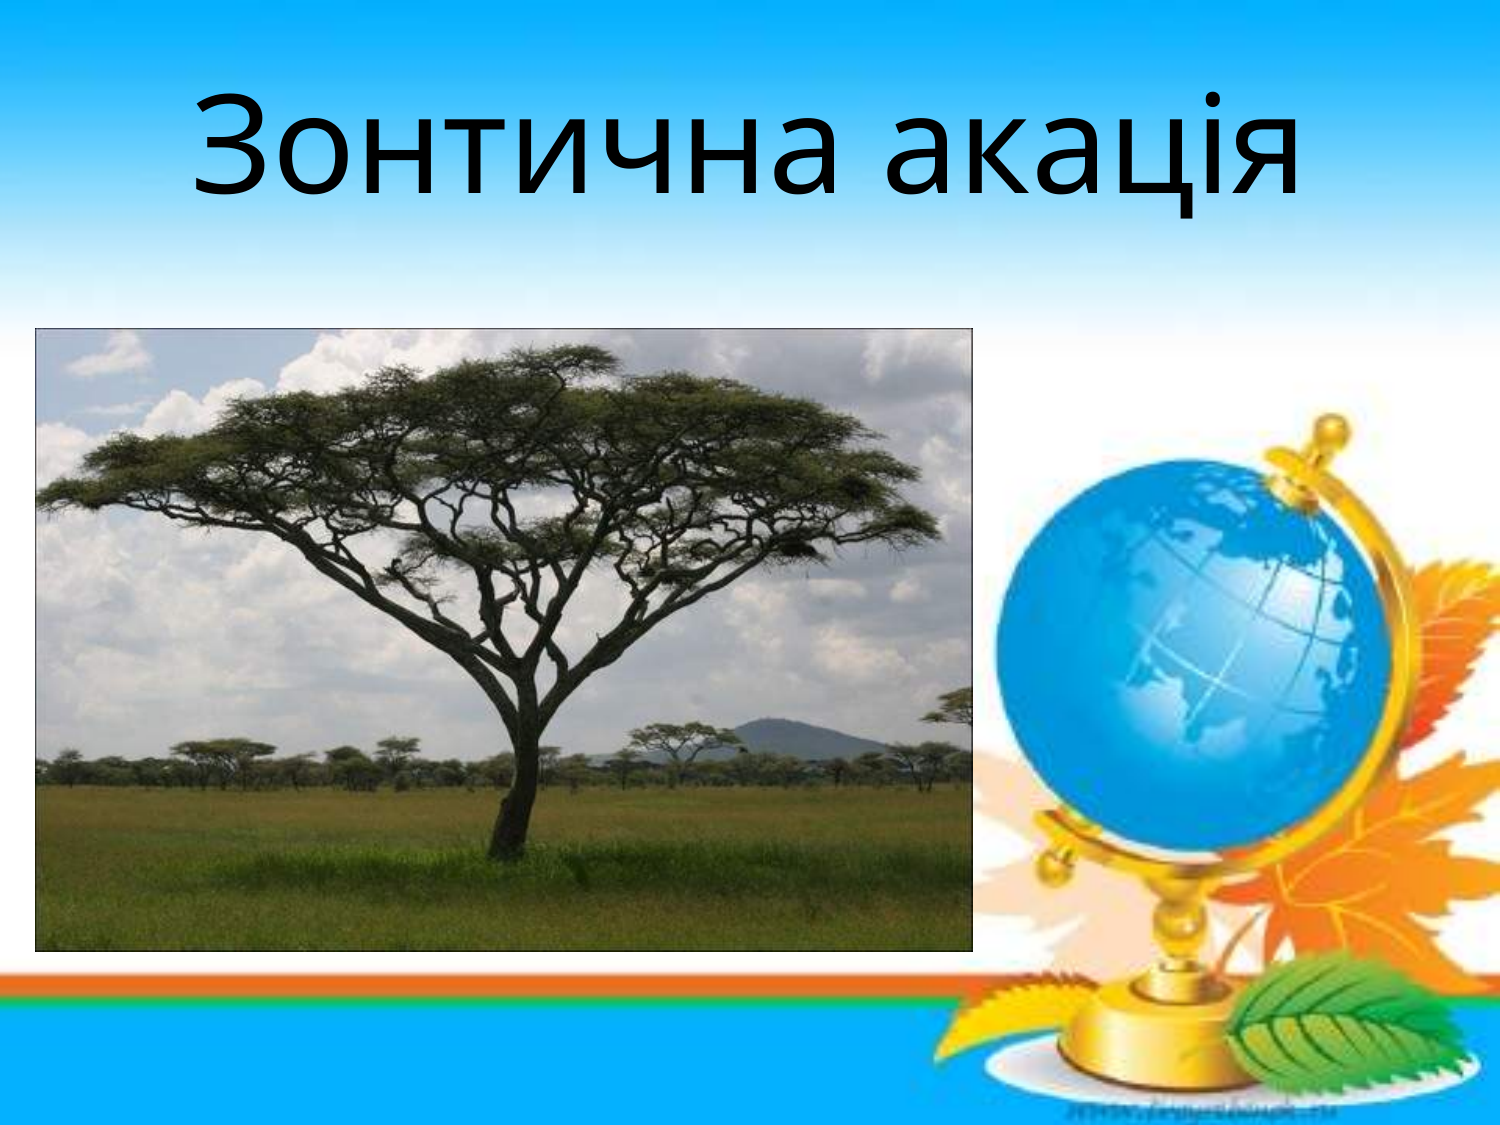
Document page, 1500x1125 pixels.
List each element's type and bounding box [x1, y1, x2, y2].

picture [0, 36, 1500, 1122]
picture [1450, 1099, 1460, 1105]
list [34, 327, 973, 952]
